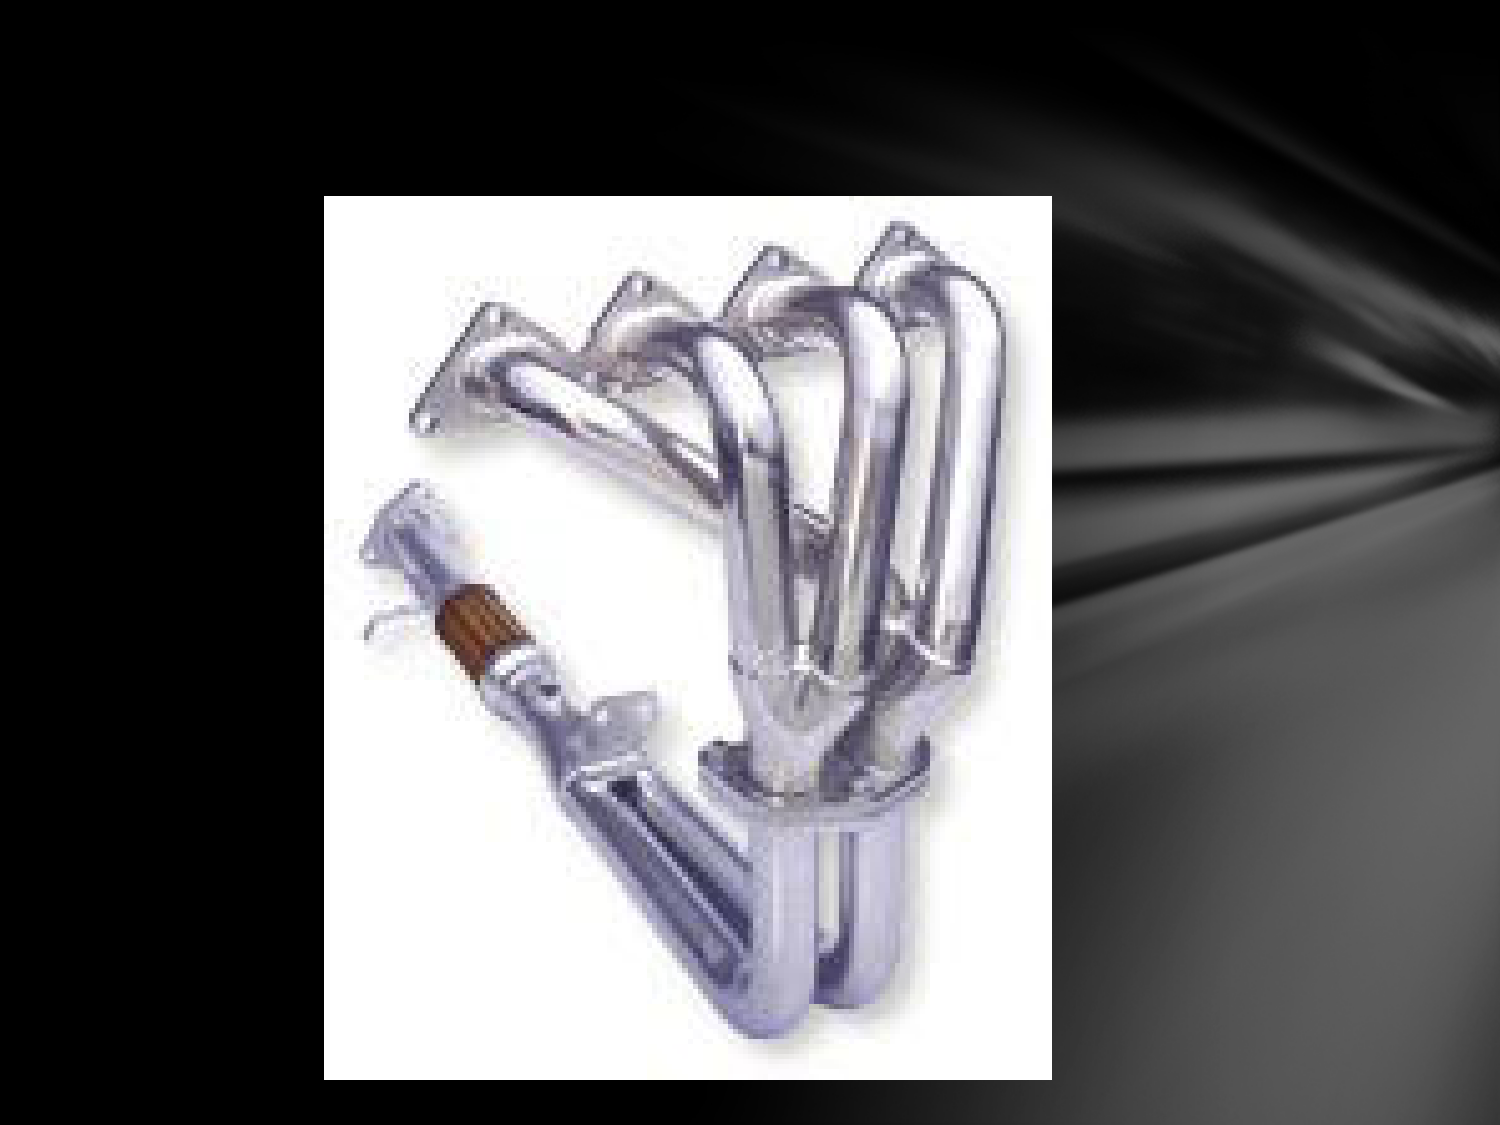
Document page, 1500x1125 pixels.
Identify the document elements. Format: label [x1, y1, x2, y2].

picture [324, 196, 1052, 1081]
